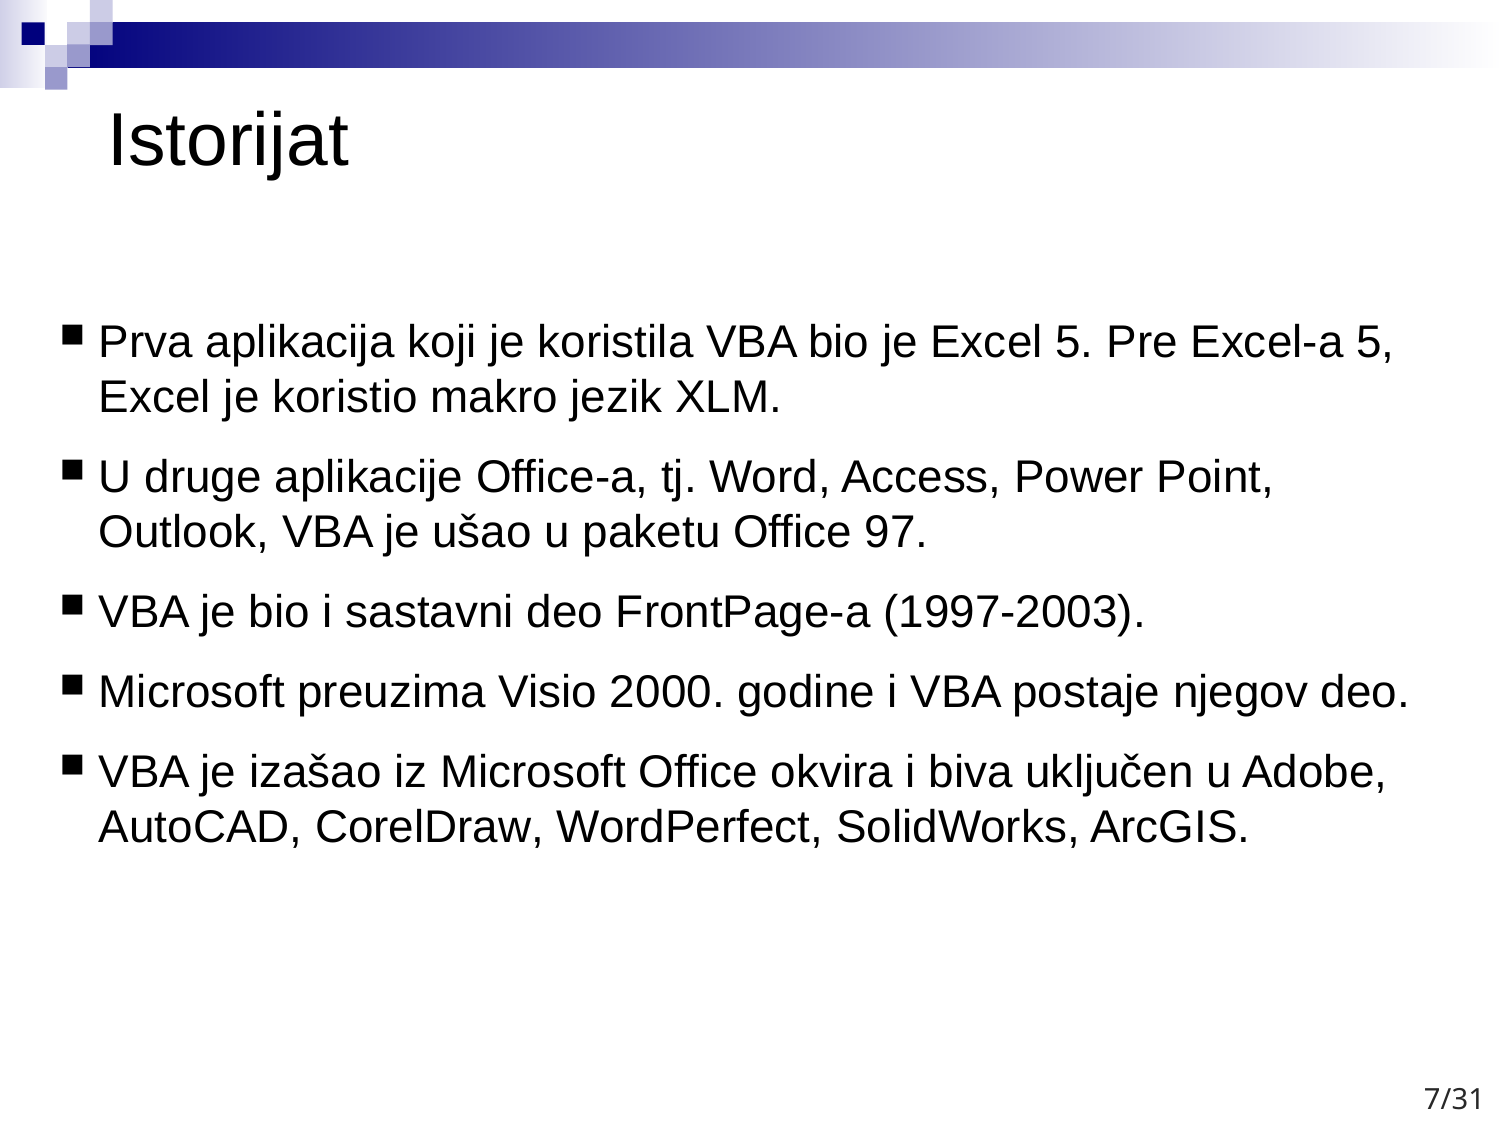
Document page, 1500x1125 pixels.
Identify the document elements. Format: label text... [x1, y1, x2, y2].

text_box 7/31 [1374, 1072, 1500, 1123]
title Istorijat [92, 75, 375, 197]
list Prva aplikacija koji je koristila VBA bio je Excel 5. Pre Excel-a 5, Excel je koristio makro jezik XLM. U druge aplikacije Office-a, tj. Word, Access, Power Point, Outlook, VBA je ušao u paketu Office 97. VBA je bio i sastavni deo FrontPage-a (1997-2003). Microsoft preuzima Visio 2000. godine i VBA postaje njegov deo. VBA je izašao iz Microsoft Office okvira i biva uključen u Adobe, AutoCAD, CorelDraw, WordPerfect, SolidWorks, ArcGIS. [50, 304, 1430, 868]
